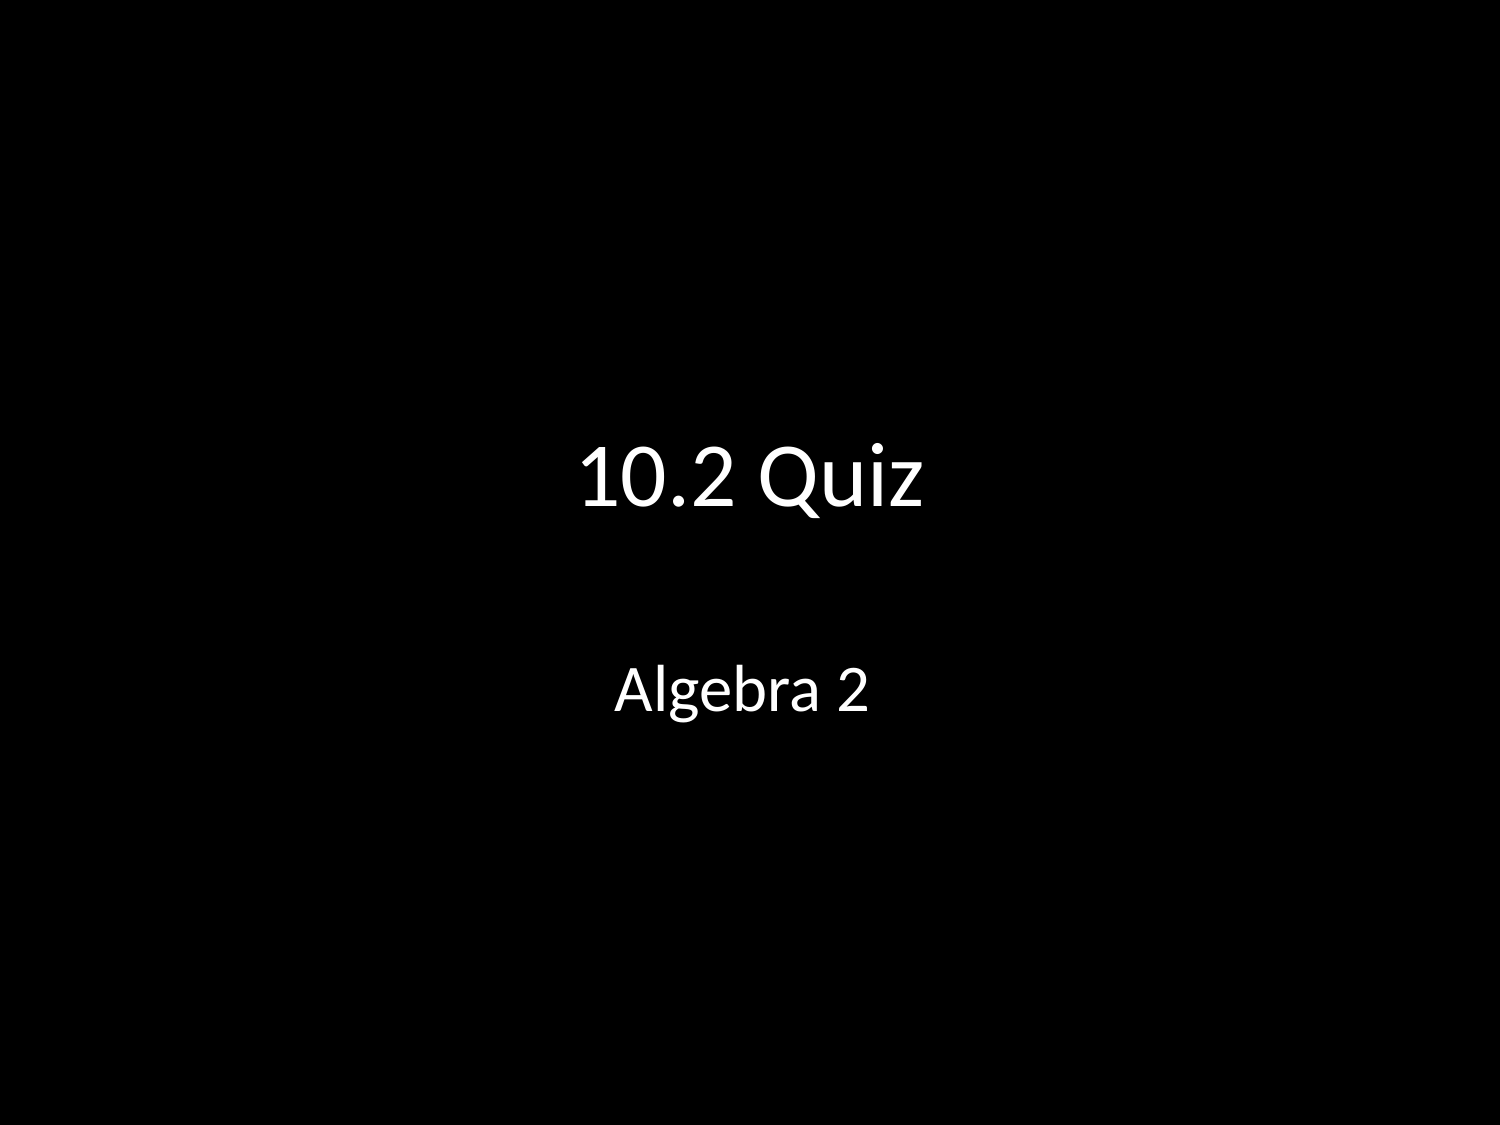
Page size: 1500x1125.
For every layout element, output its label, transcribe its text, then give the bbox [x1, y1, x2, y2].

title 10.2 Quiz [112, 349, 1388, 591]
subtitle Algebra 2 [225, 637, 1275, 925]
